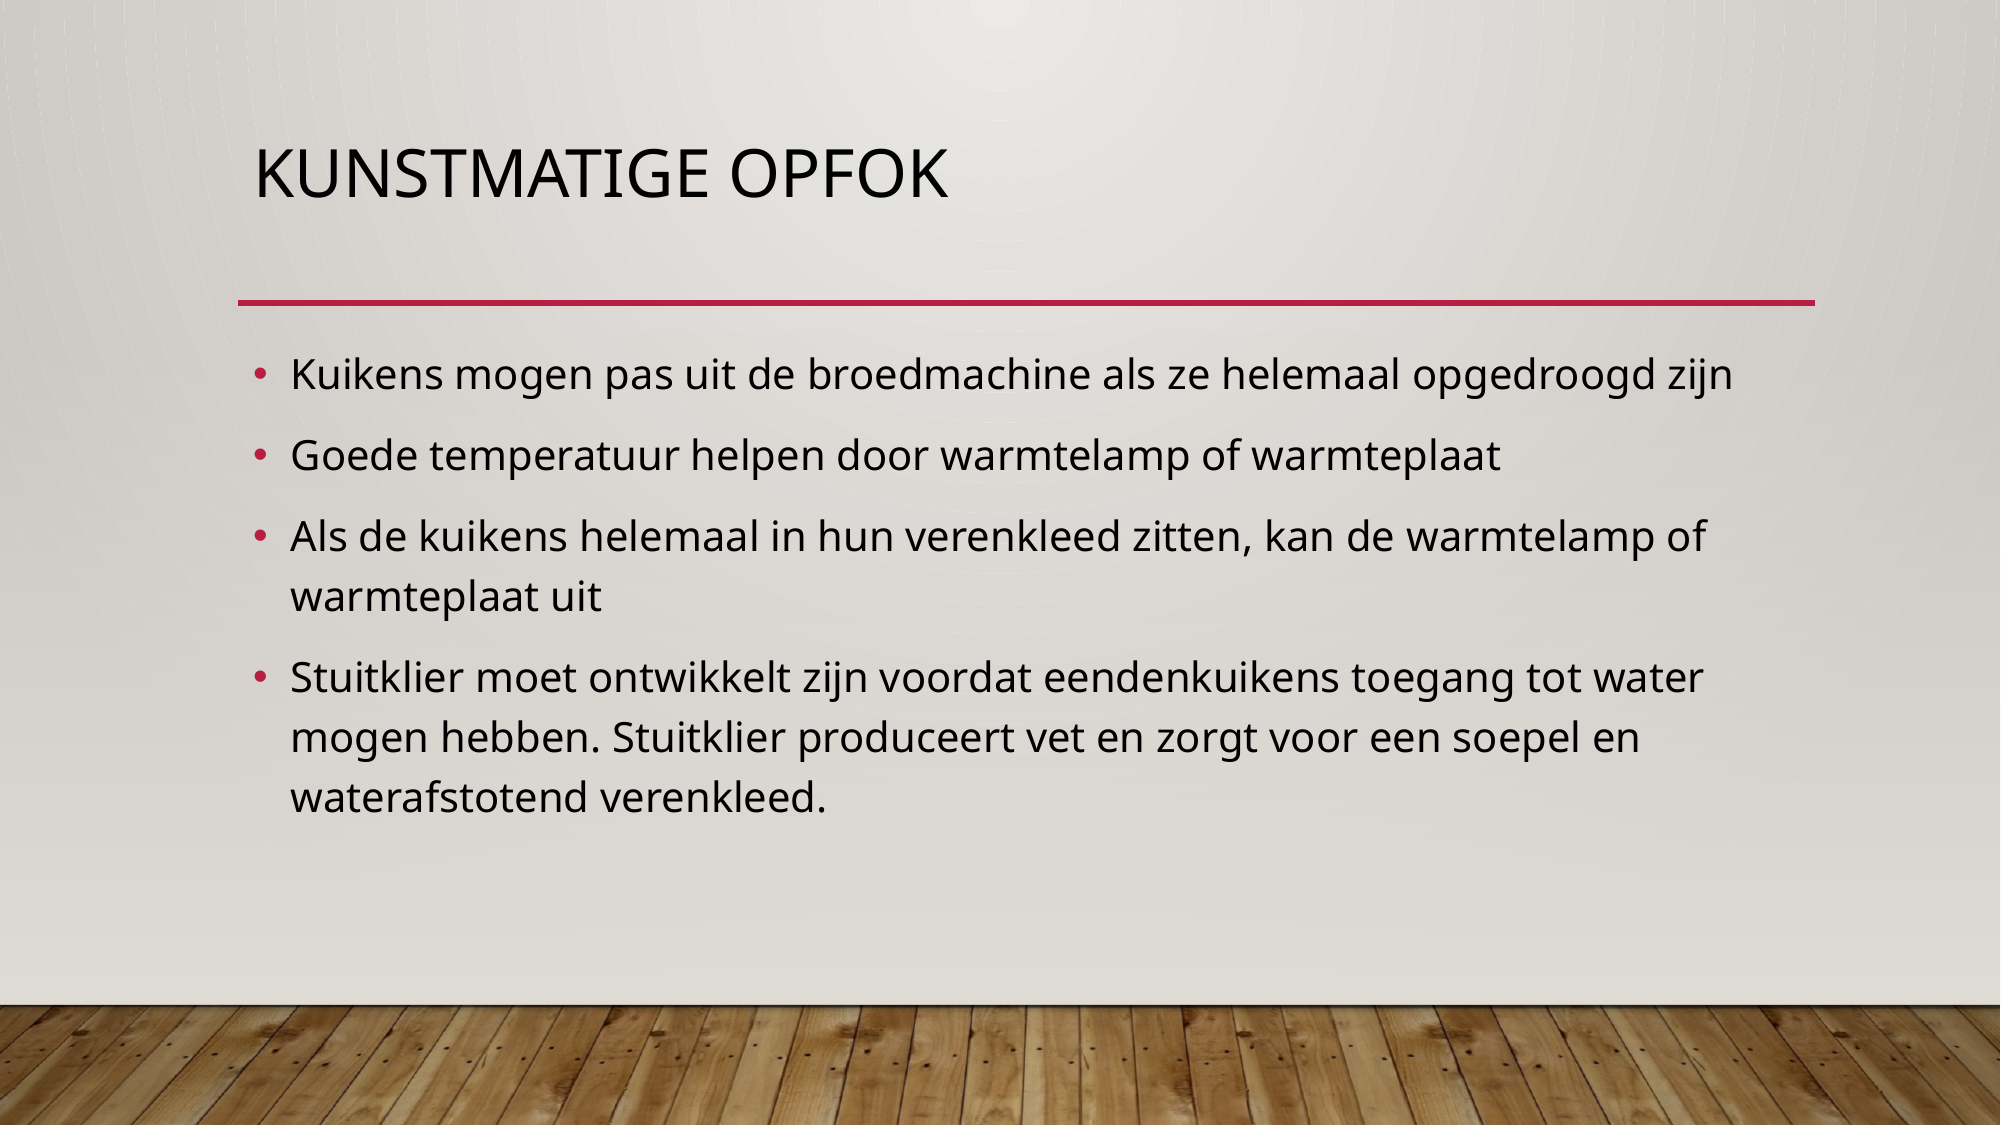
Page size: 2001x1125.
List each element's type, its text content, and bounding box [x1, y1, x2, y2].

title Kunstmatige Opfok [238, 131, 1814, 305]
picture [0, 1005, 2000, 1125]
list Kuikens mogen pas uit de broedmachine als ze helemaal opgedroogd zijn Goede temperatuur helpen door warmtelamp of warmteplaat Als de kuikens helemaal in hun verenkleed zitten, kan de warmtelamp of warmteplaat uit Stuitklier moet ontwikkelt zijn voordat eendenkuikens toegang tot water mogen hebben. Stuitklier produceert vet en zorgt voor een soepel en waterafstotend verenkleed. [238, 330, 1814, 897]
